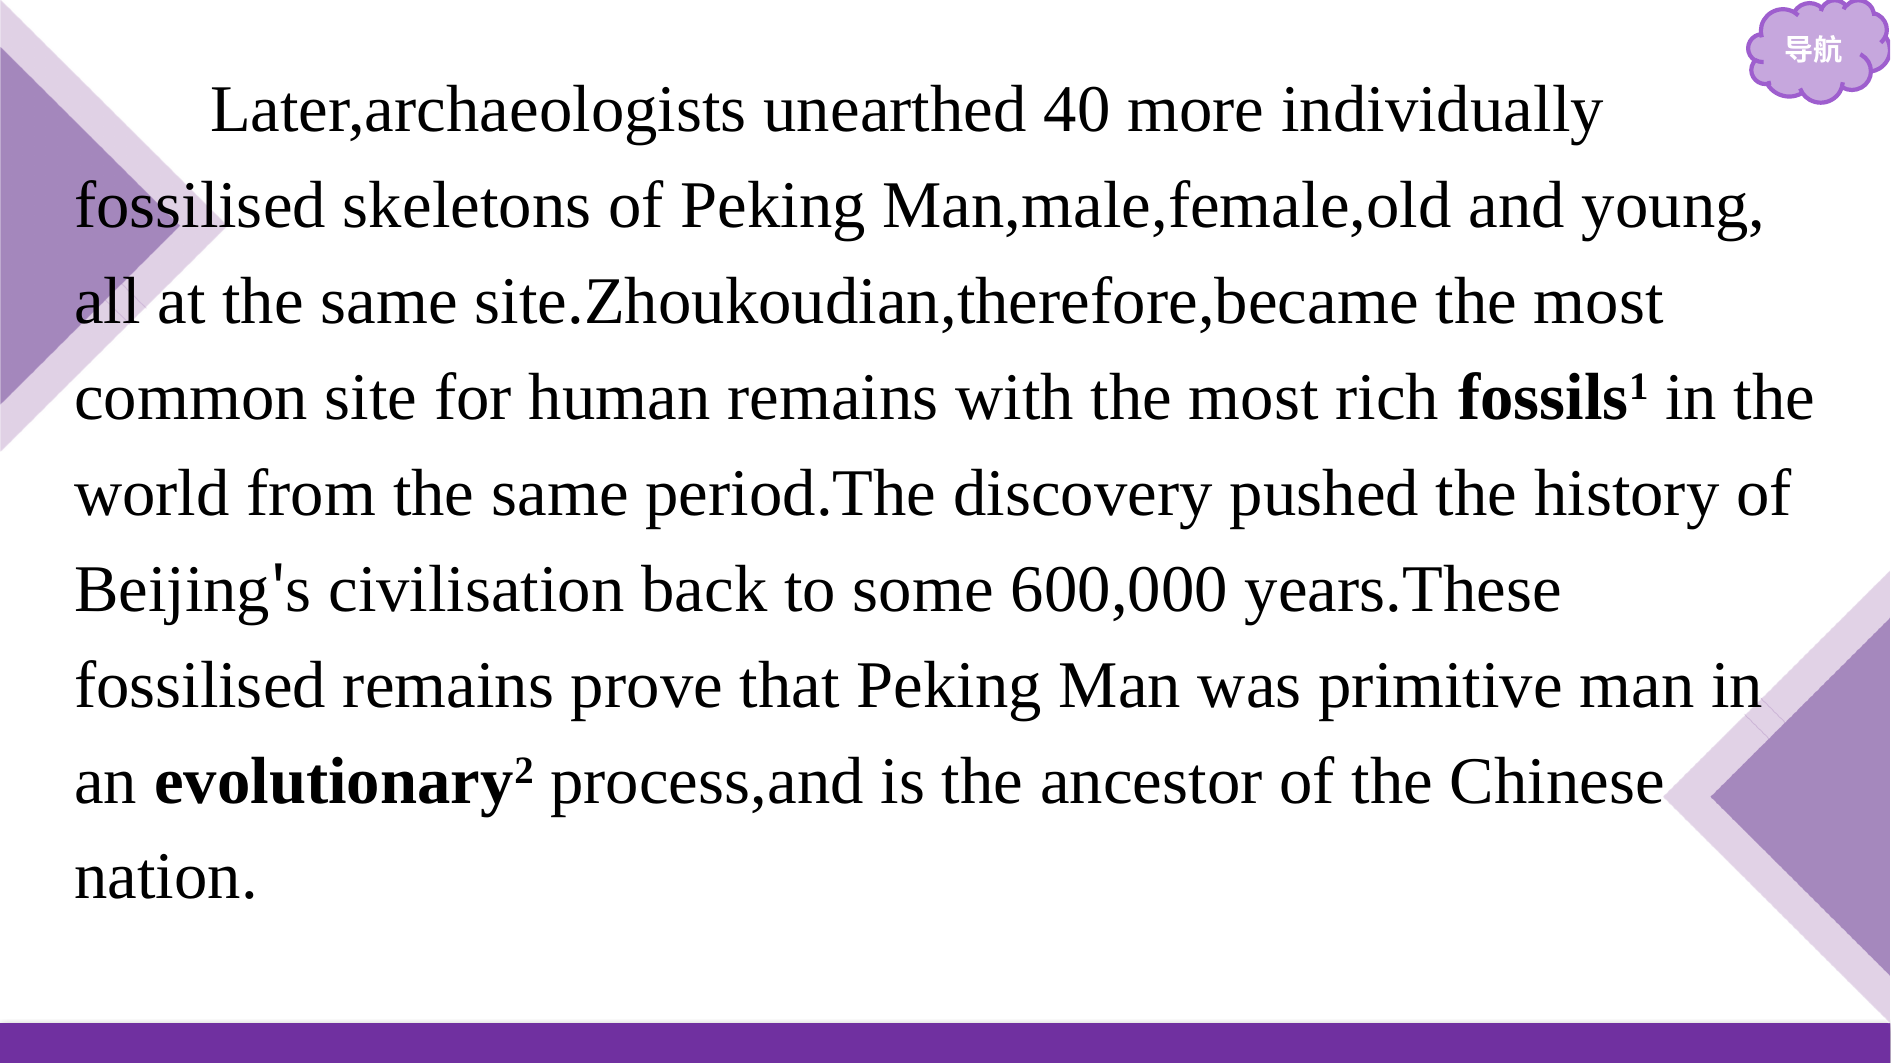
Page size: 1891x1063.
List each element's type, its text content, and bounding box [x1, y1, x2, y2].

picture [1660, 570, 1890, 1024]
picture [1, 0, 230, 451]
text_box Later,archaeologists unearthed 40 more individually fossilised skeletons of Peking Man,male,female,old and young, all at the same site.Zhoukoudian,therefore,became the most common site for human remains with the most rich fossils1 in the world from the same period.The discovery pushed the history of Beijing's civilisation back to some 600,000 years.These fossilised remains prove that Peking Man was primitive man in an evolutionary2 process,and is the ancestor of the Chinese nation. [59, 41, 1833, 920]
